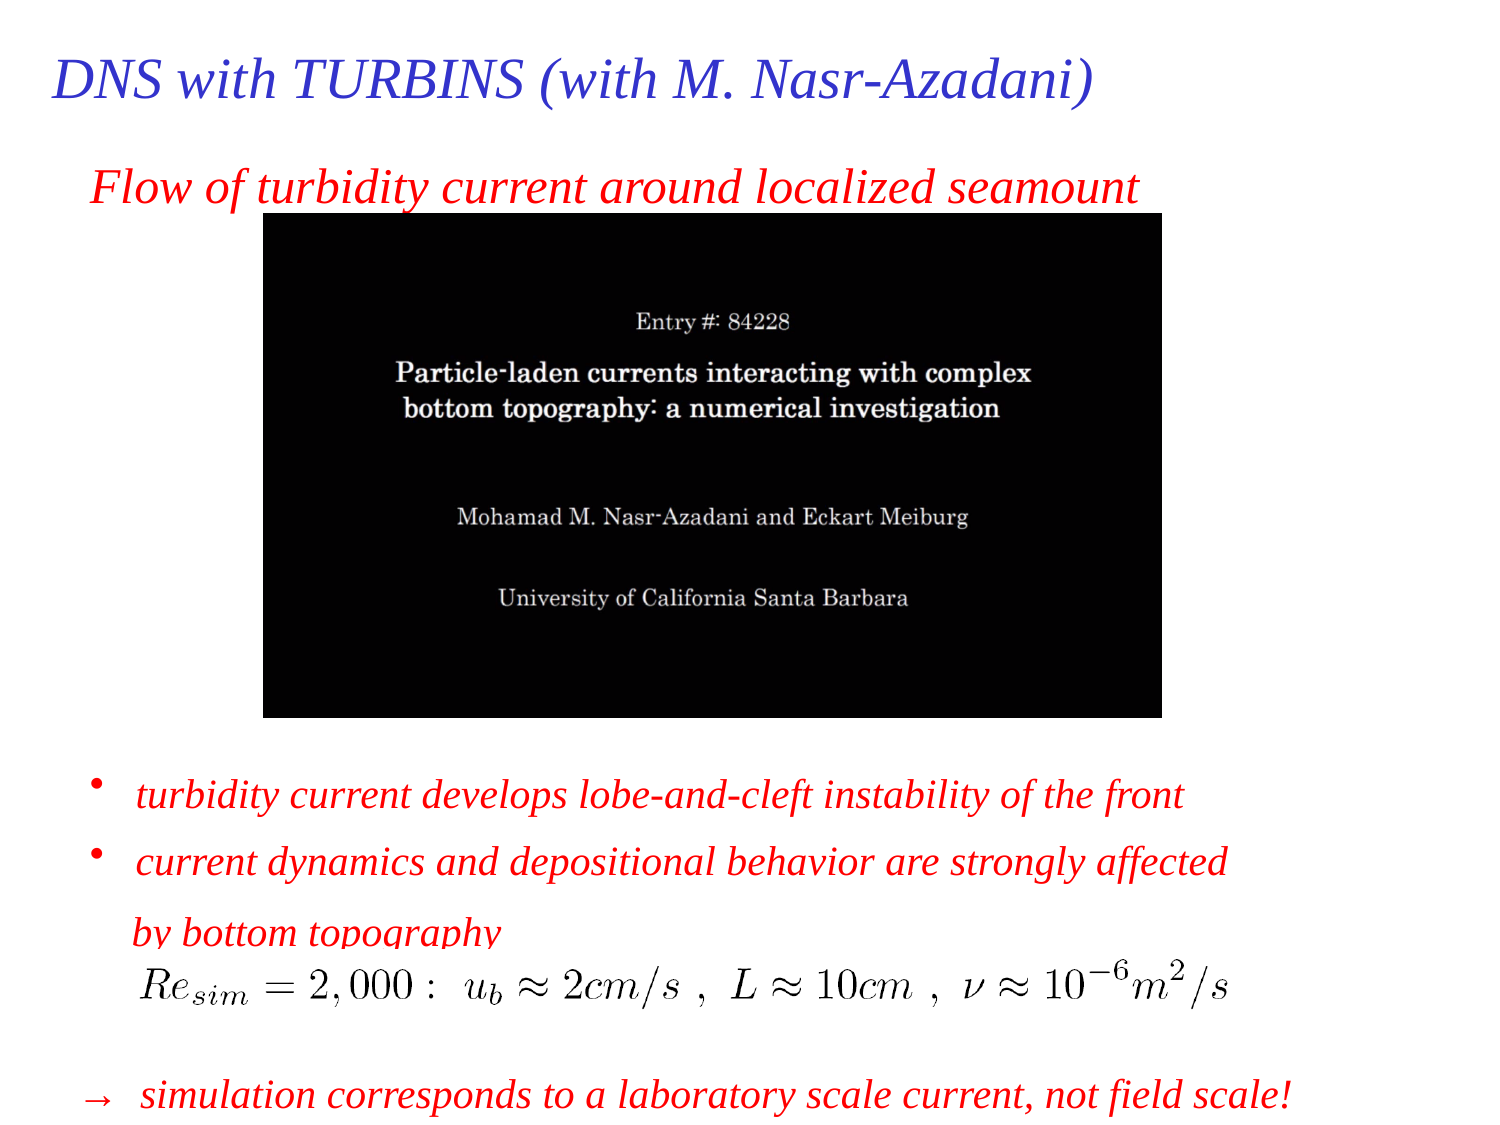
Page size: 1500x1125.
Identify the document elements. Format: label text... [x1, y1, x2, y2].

title DNS with TURBINS (with M. Nasr-Azadani) [37, 24, 1500, 126]
text_box Flow of turbidity current around localized seamount [74, 87, 1413, 218]
text_box turbidity current develops lobe-and-cleft instability of the front current dynamics and depositional behavior are strongly affected by bottom topography [74, 699, 1413, 963]
text_box → simulation corresponds to a laboratory scale current, not field scale! [62, 999, 1400, 1121]
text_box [262, 212, 1163, 719]
picture [137, 949, 1234, 1020]
